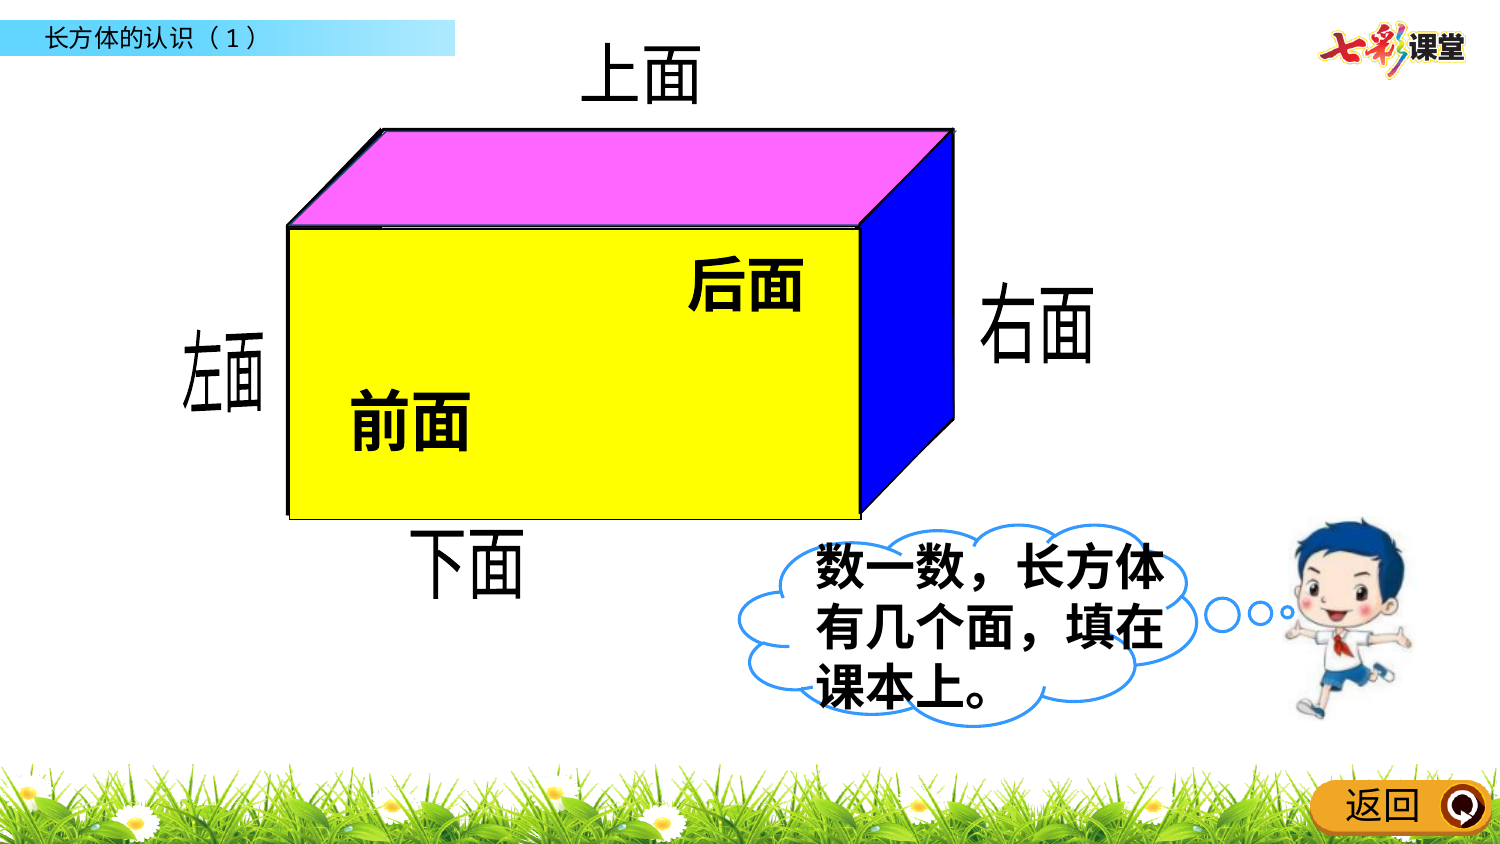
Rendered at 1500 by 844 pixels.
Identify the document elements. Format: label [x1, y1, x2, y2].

text_box [860, 129, 954, 513]
text_box [289, 131, 949, 226]
text_box [739, 524, 1211, 726]
picture [1281, 516, 1417, 723]
picture [0, 764, 1500, 844]
text_box [289, 228, 862, 520]
picture [1316, 20, 1468, 80]
